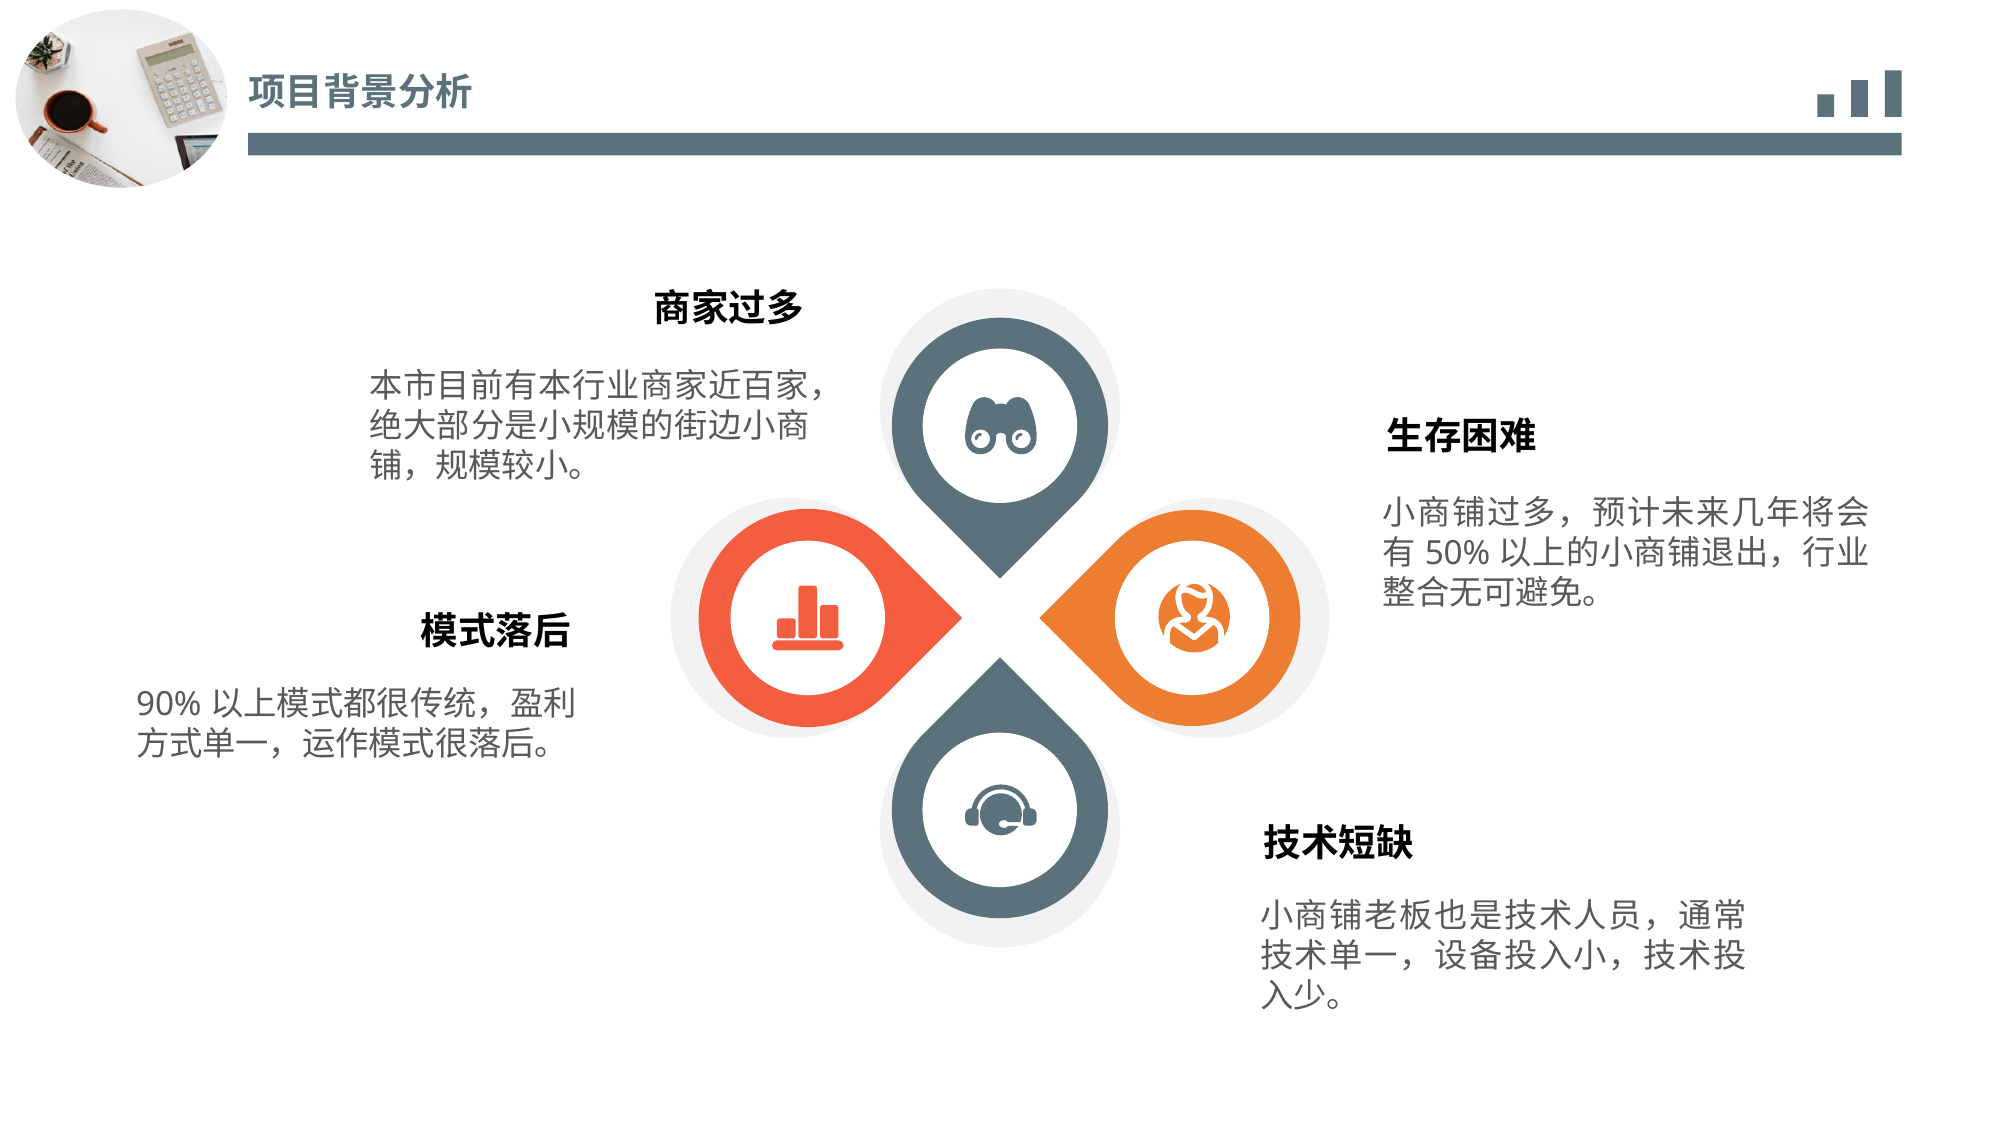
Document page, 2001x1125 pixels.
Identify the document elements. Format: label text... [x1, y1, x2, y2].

text_box 生存困难 [1372, 403, 1554, 465]
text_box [670, 497, 911, 739]
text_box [1817, 70, 1902, 117]
text_box 小商铺老板也是技术人员，通常技术单一，设备投入小，技术投入少。 [1245, 887, 1762, 1022]
text_box 技术短缺 [1249, 811, 1431, 873]
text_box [1089, 497, 1330, 739]
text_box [879, 702, 1121, 948]
text_box [14, 8, 229, 189]
text_box 90%以上模式都很传统，盈利方式单一，运作模式很落后。 [121, 674, 592, 770]
text_box 小商铺过多，预计未来几年将会有50%以上的小商铺退出，行业整合无可避免。 [1368, 483, 1885, 619]
text_box 本市目前有本行业商家近百家，绝大部分是小规模的街边小商铺，规模较小。 [354, 356, 825, 491]
text_box 项目背景分析 [233, 60, 489, 121]
text_box 模式落后 [405, 599, 588, 660]
text_box 商家过多 [638, 276, 821, 338]
text_box [247, 132, 1903, 156]
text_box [879, 288, 1121, 529]
